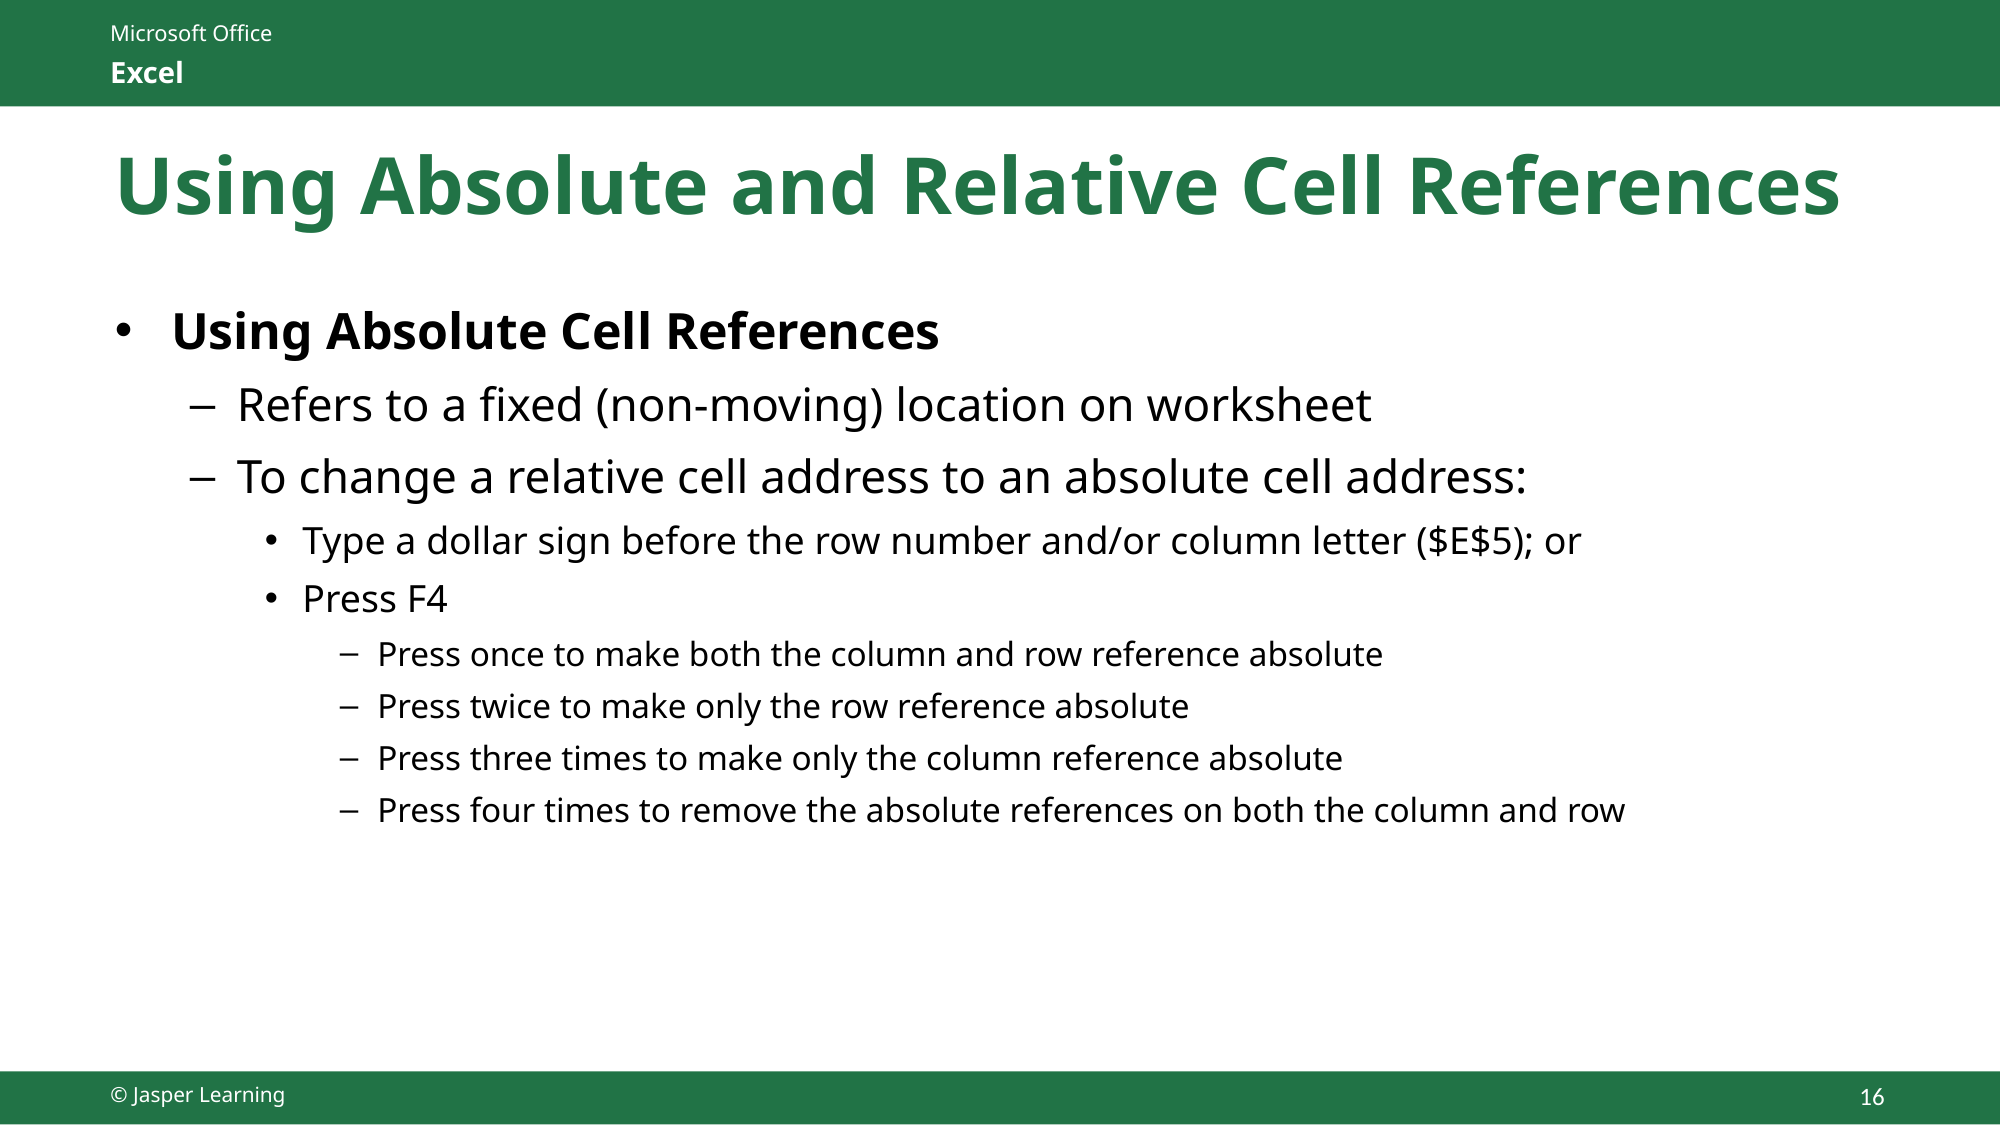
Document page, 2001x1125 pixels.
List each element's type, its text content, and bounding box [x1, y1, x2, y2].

list Using Absolute Cell References Refers to a fixed (non-moving) location on worksheet To change a relative cell address to an absolute cell address: Type a dollar sign before the row number and/or column letter ($E$5); or Press F4 Press once to make both the column and row reference absolute Press twice to make only the row reference absolute Press three times to make only the column reference absolute Press four times to remove the absolute references on both the column and row [99, 283, 1900, 1026]
title Using Absolute and Relative Cell References [99, 118, 1900, 248]
slide_number 16 [1433, 1065, 1900, 1125]
footer © Jasper Learning [95, 1065, 729, 1125]
